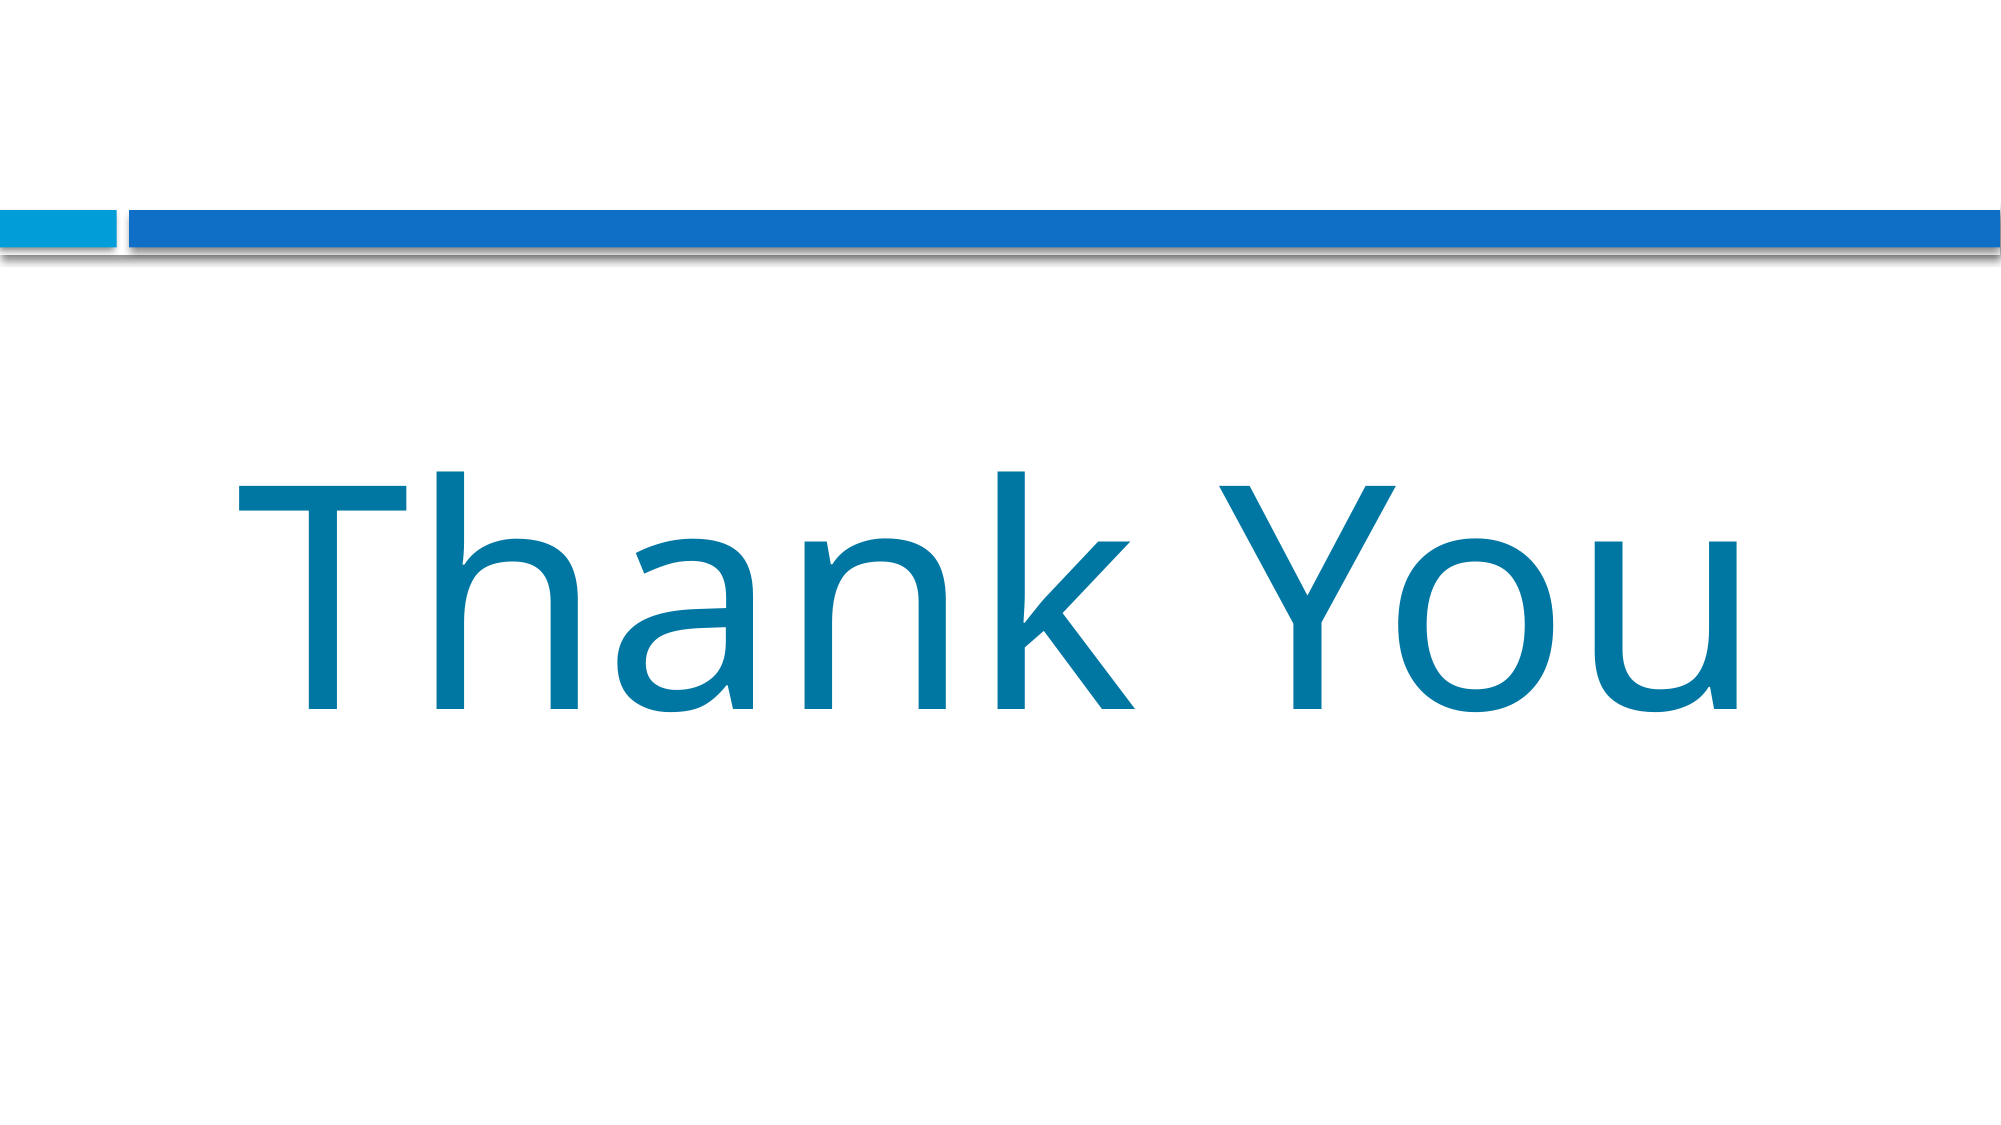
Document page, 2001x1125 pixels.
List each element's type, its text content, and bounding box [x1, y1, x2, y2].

list Thank You [0, 0, 2000, 1094]
